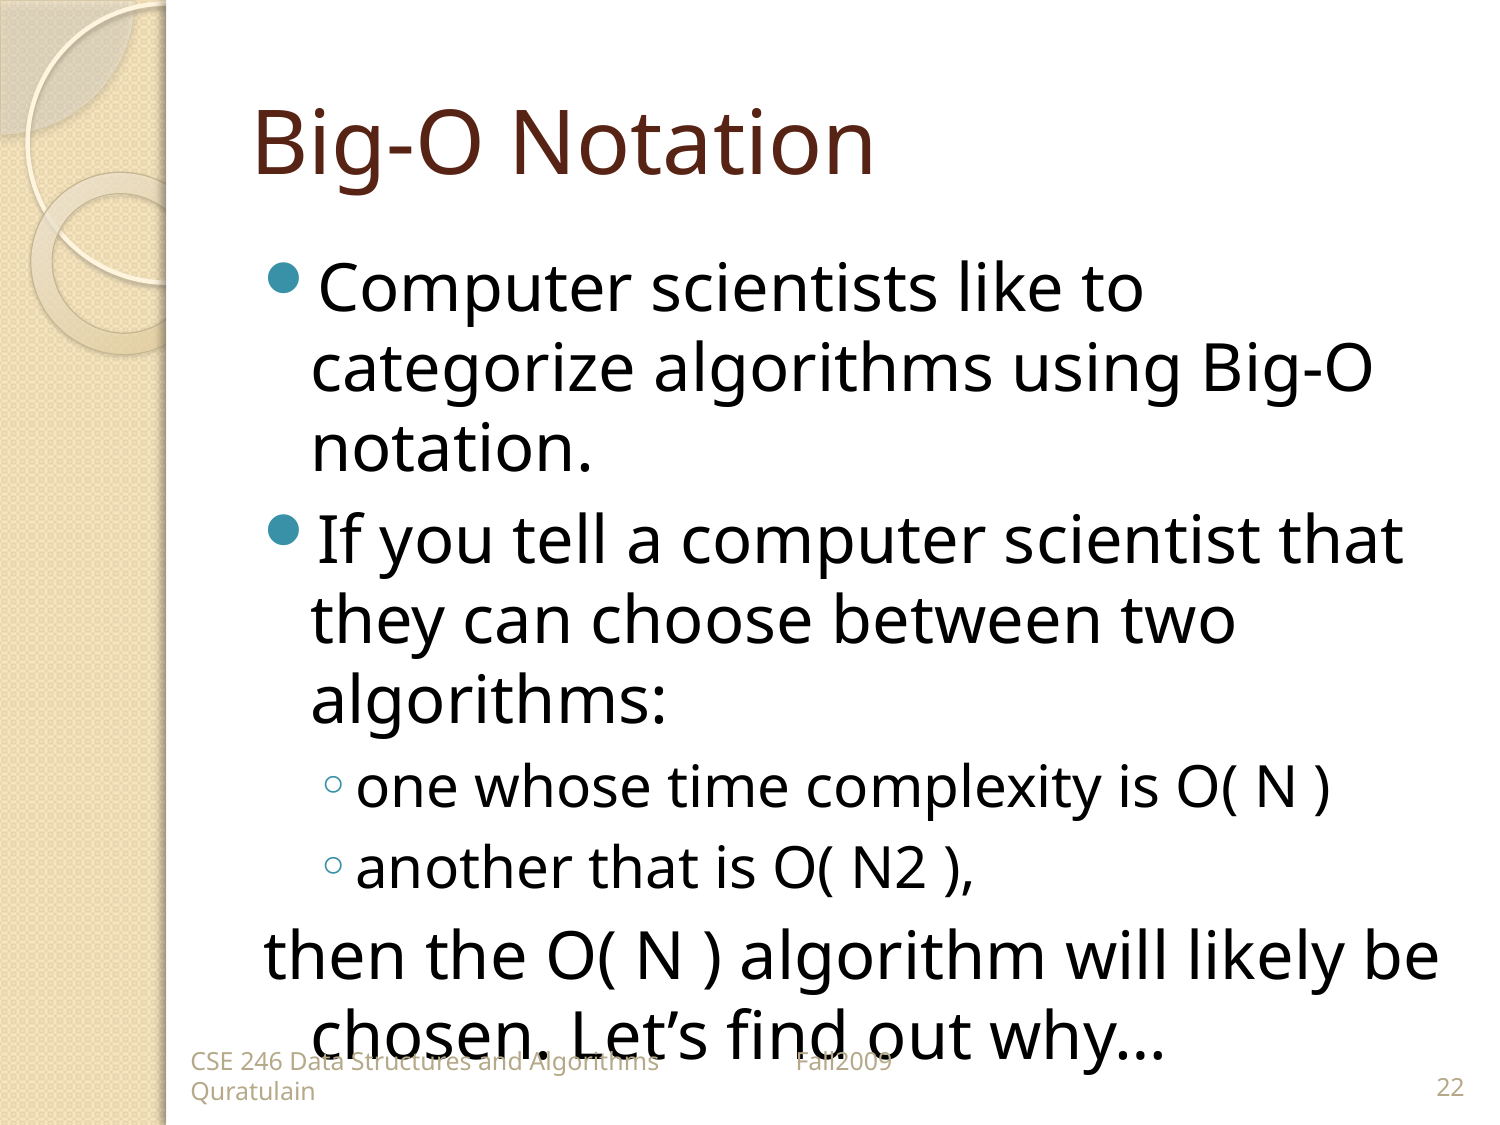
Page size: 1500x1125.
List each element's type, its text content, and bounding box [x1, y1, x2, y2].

slide_number 22 [1413, 1034, 1488, 1113]
list Computer scientists like to categorize algorithms using Big-O notation. If you tell a computer scientist that they can choose between two algorithms: one whose time complexity is O( N ) another that is O( N2 ), then the O( N ) algorithm will likely be chosen. Let’s find out why… [235, 237, 1466, 1025]
title Big-O Notation [235, 45, 1466, 233]
footer CSE 246 Data Structures and Algorithms Fall2009 Quratulain [175, 1034, 1413, 1113]
